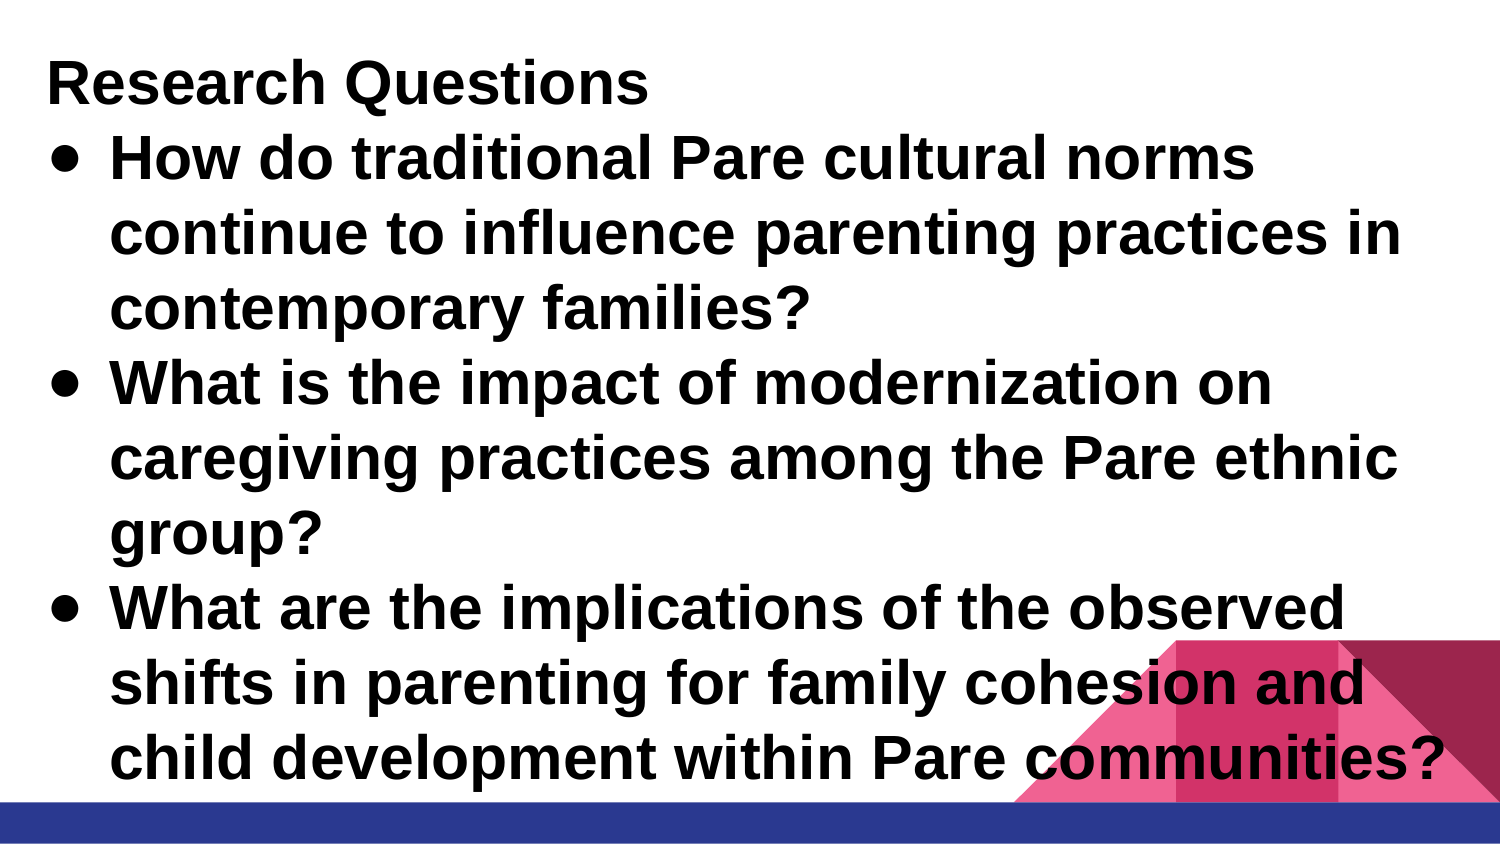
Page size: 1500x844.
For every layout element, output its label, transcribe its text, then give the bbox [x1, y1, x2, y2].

list Research Questions How do traditional Pare cultural norms continue to influence parenting practices in contemporary families? What is the impact of modernization on caregiving practices among the Pare ethnic group? What are the implications of the observed shifts in parenting for family cohesion and child development within Pare communities? [31, 27, 1471, 800]
